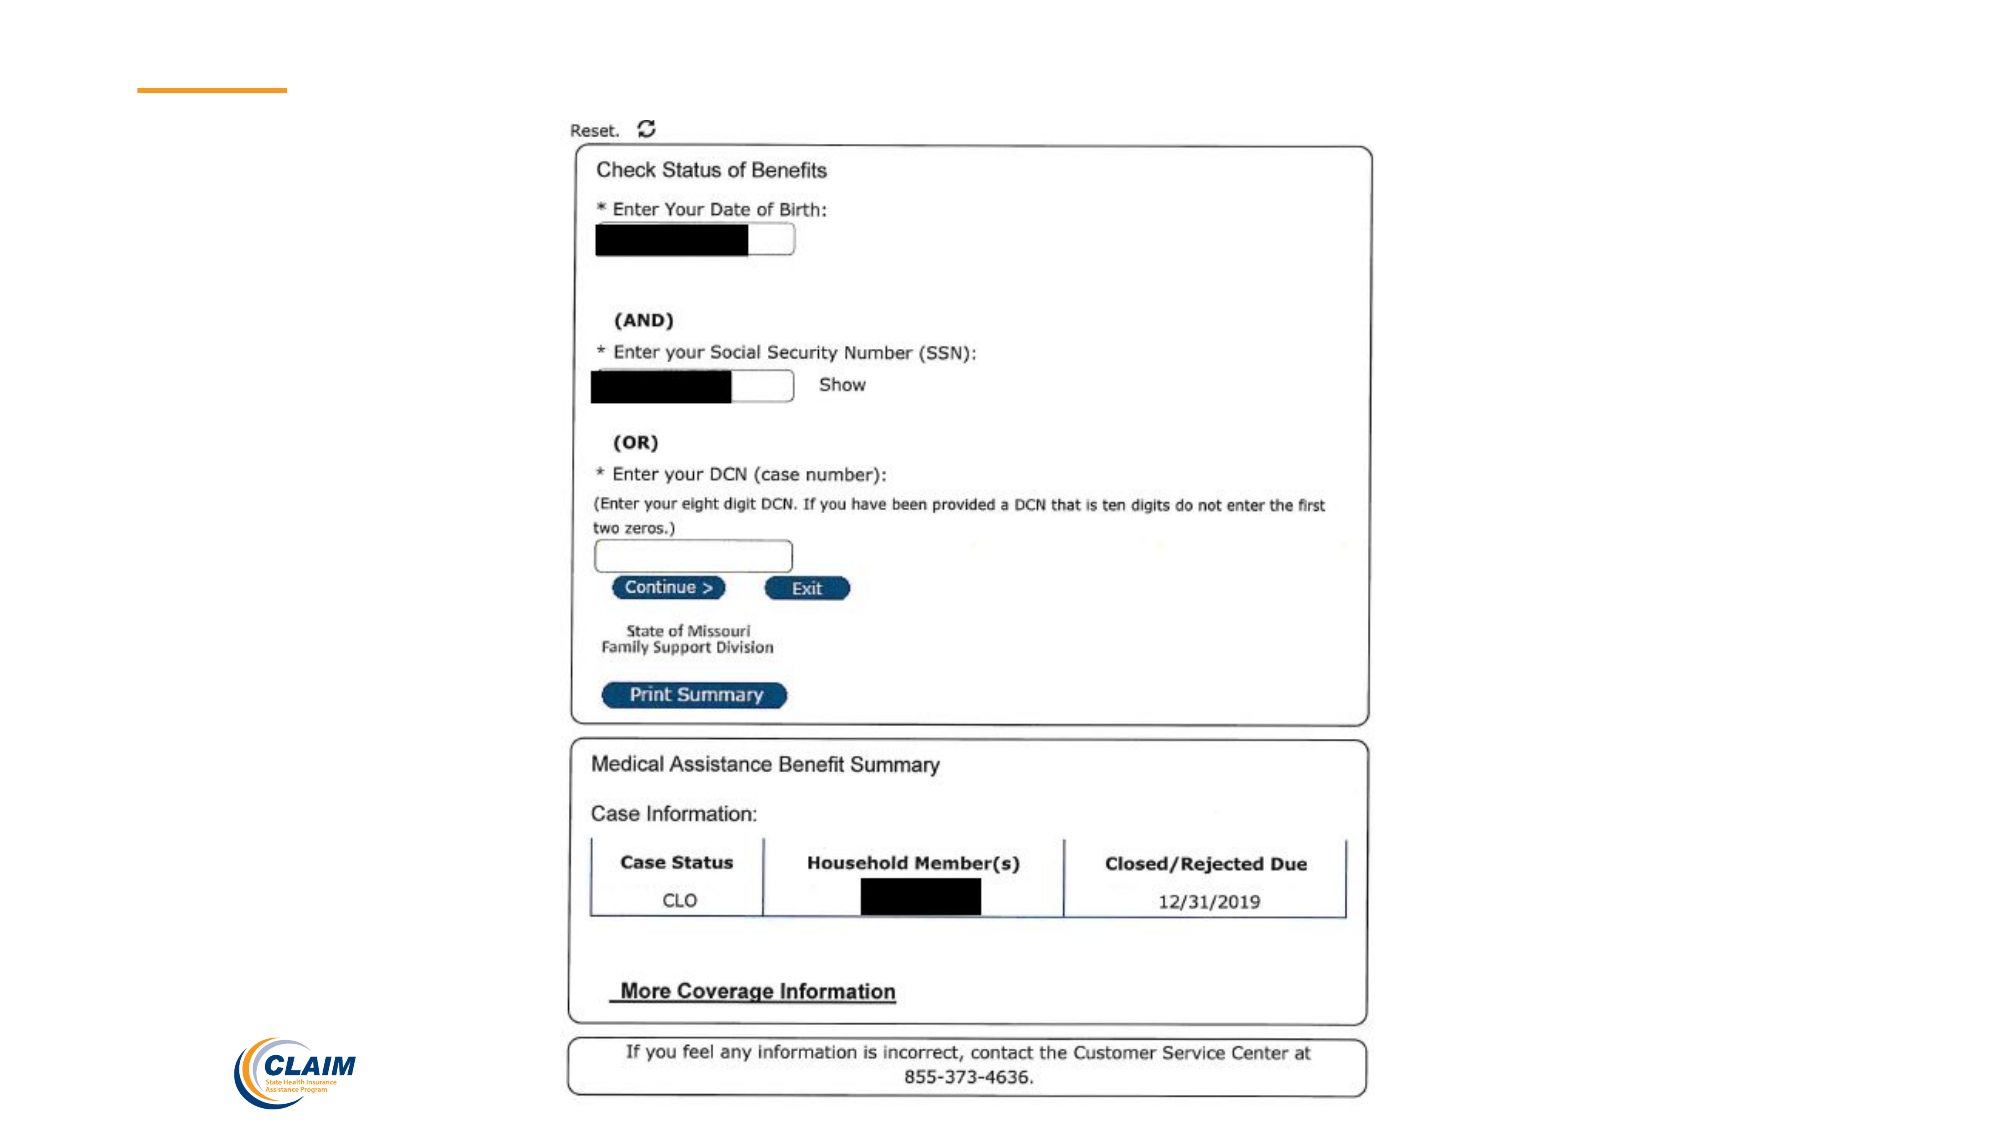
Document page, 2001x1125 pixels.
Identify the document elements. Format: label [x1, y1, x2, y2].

picture [208, 1016, 377, 1125]
list [548, 120, 1418, 1125]
